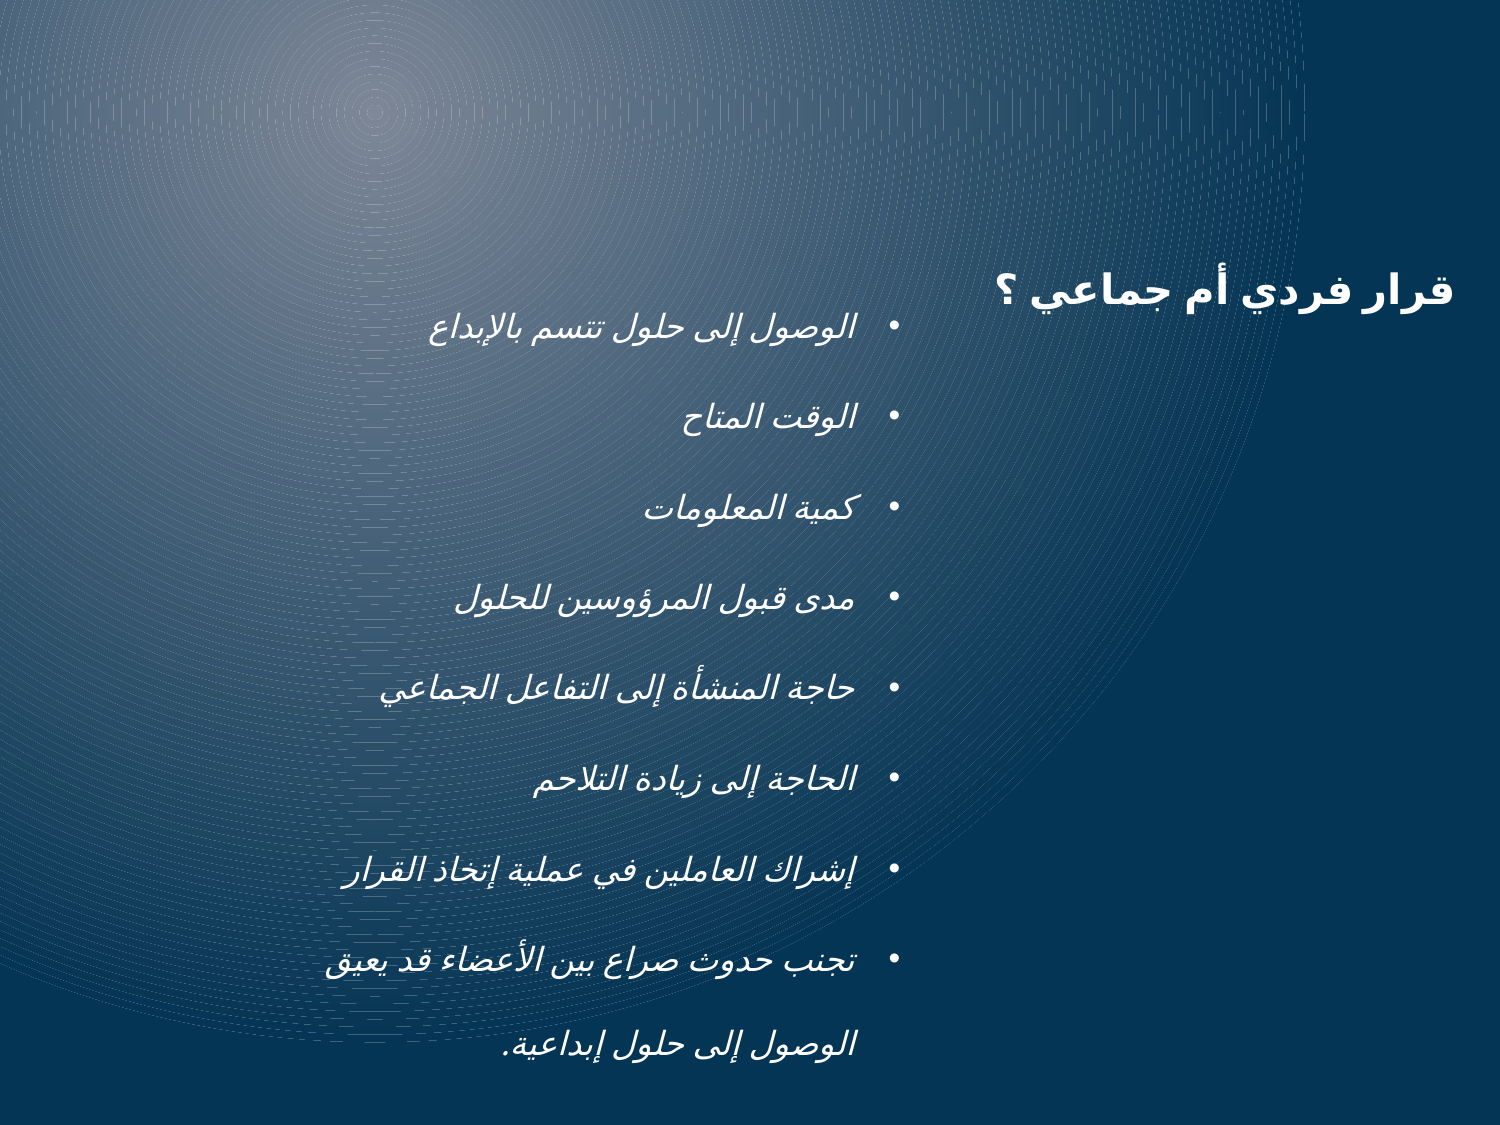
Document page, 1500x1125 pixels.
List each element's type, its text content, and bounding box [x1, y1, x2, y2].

title قرار فردي أم جماعي ؟ [962, 254, 1471, 580]
list الوصول إلى حلول تتسم بالإبداع الوقت المتاح كمية المعلومات مدى قبول المرؤوسين للحلول حاجة المنشأة إلى التفاعل الجماعي الحاجة إلى زيادة التلاحم إشراك العاملين في عملية إتخاذ القرار تجنب حدوث صراع بين الأعضاء قد يعيق الوصول إلى حلول إبداعية. [222, 253, 916, 891]
